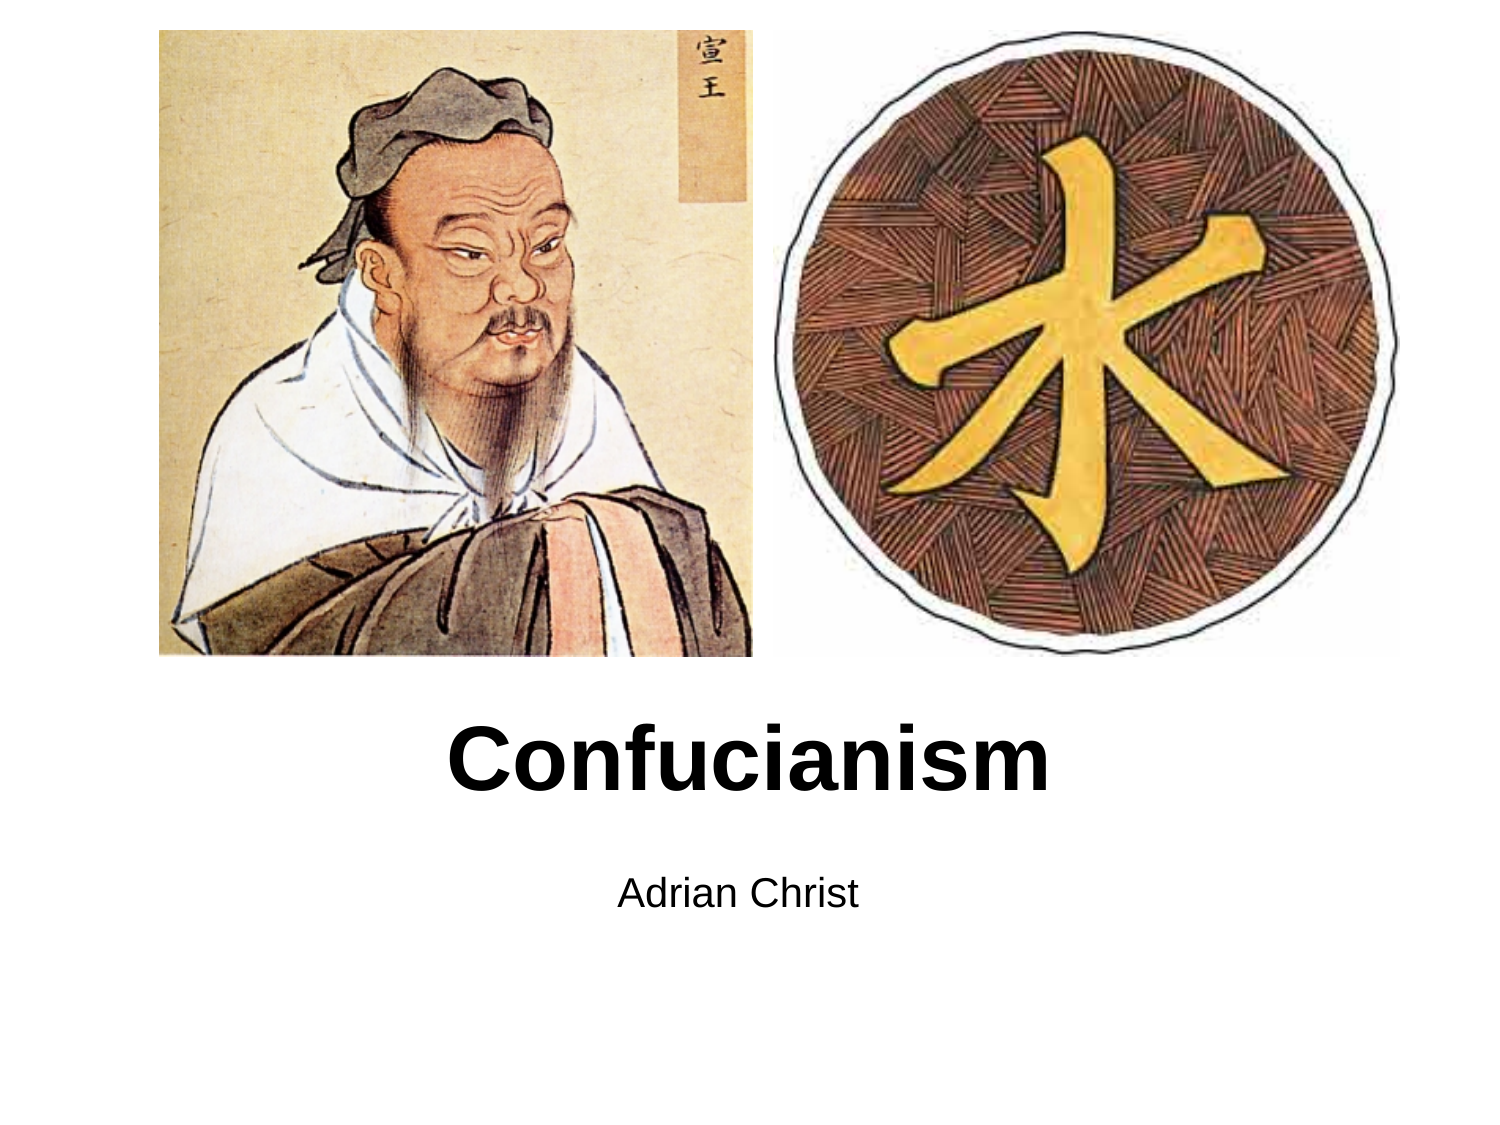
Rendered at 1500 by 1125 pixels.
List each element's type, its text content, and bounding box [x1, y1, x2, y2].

picture [159, 30, 753, 658]
title Confucianism [111, 633, 1388, 875]
picture [773, 30, 1400, 658]
subtitle Adrian Christ [265, 857, 1211, 1063]
